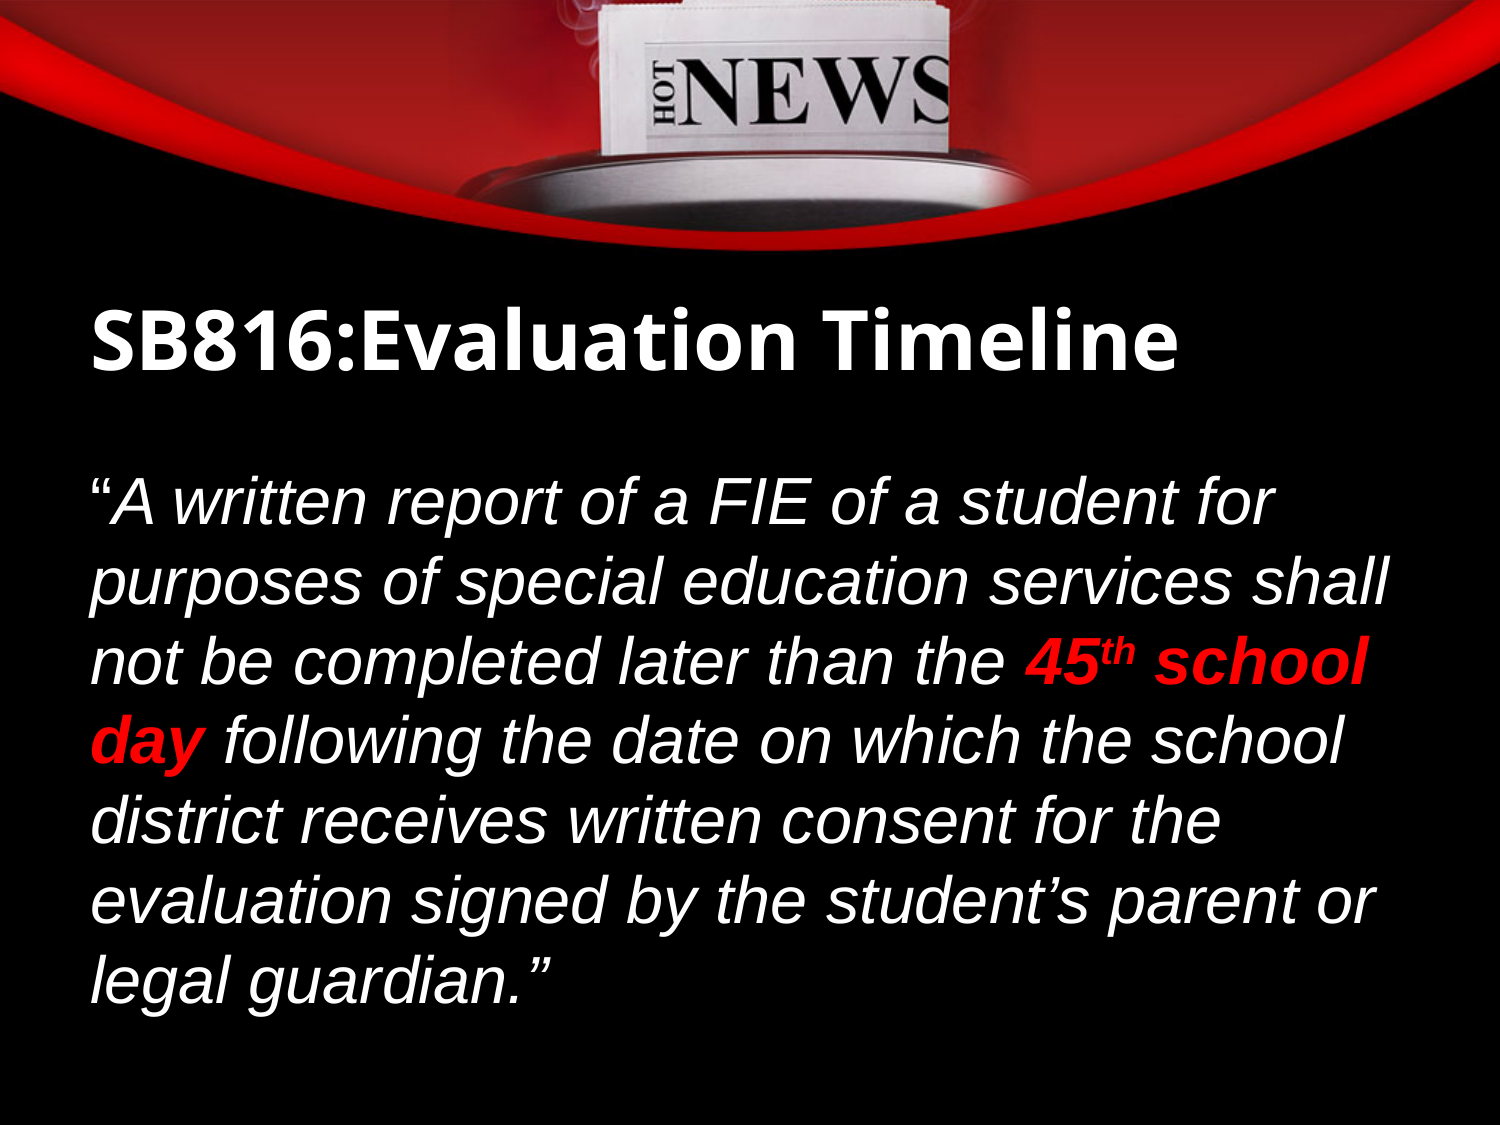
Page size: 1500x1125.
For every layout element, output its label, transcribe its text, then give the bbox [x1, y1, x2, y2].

picture [0, 0, 1500, 1125]
title SB816:Evaluation Timeline [74, 262, 1426, 413]
list “A written report of a FIE of a student for purposes of special education services shall not be completed later than the 45th school day following the date on which the school district receives written consent for the evaluation signed by the student’s parent or legal guardian.” [74, 449, 1426, 988]
